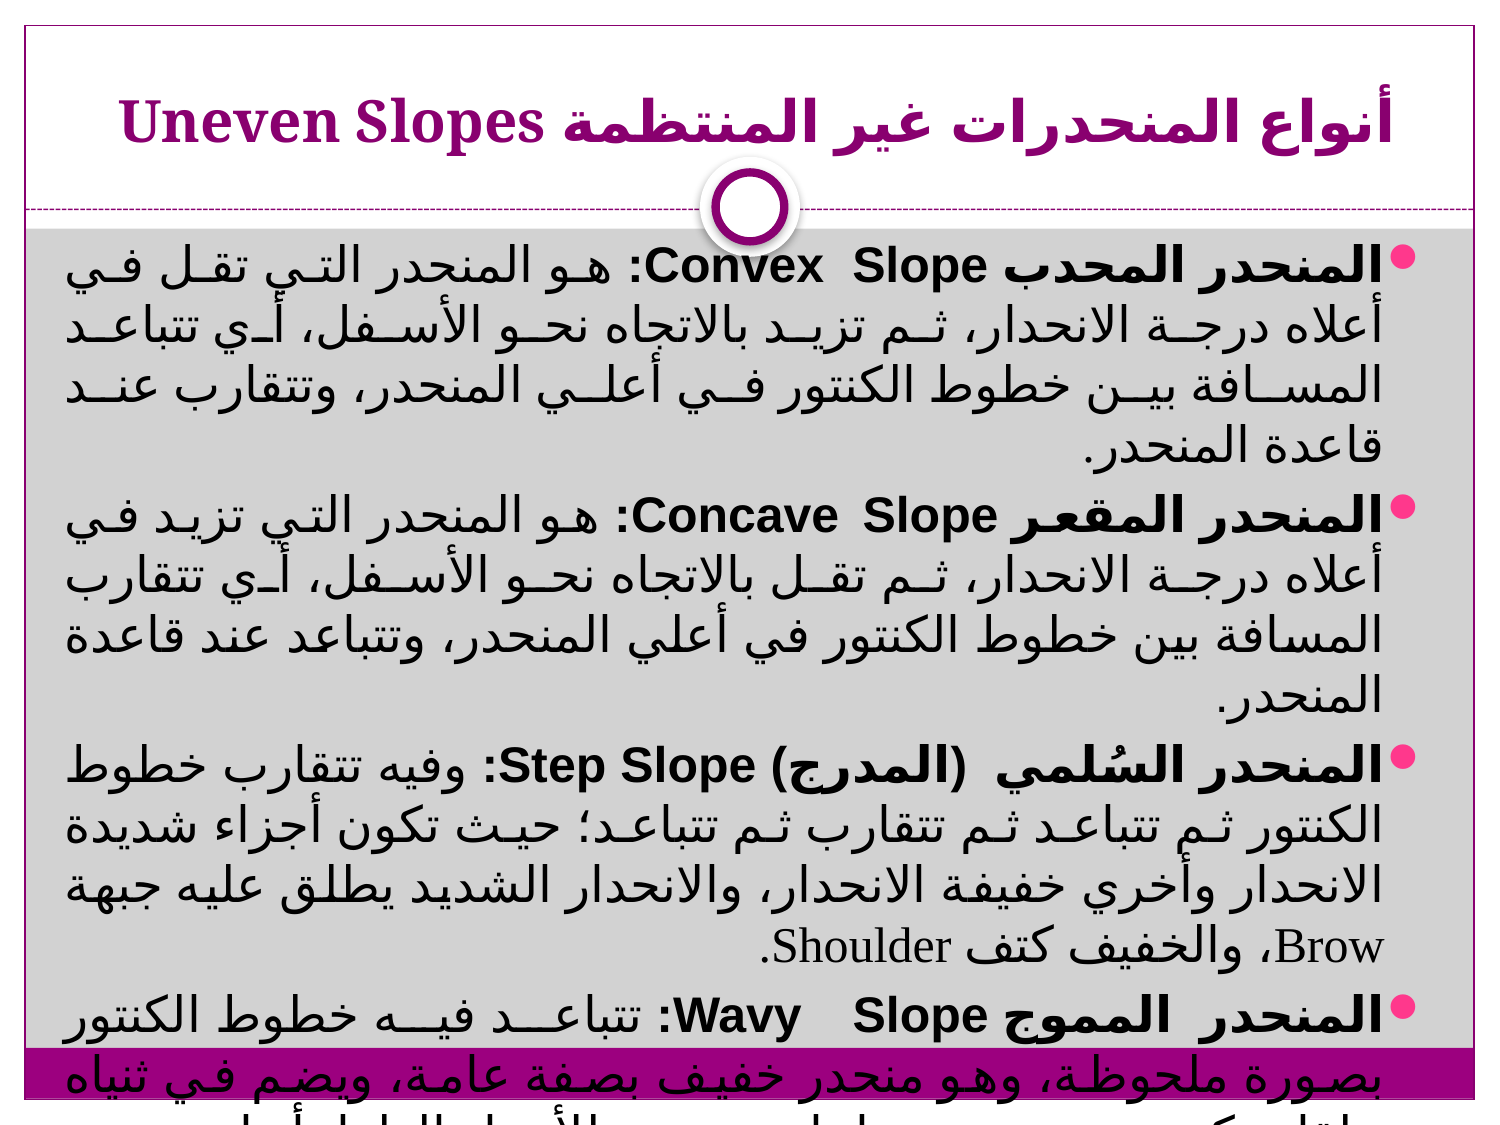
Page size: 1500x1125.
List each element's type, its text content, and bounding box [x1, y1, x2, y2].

title أنواع المنحدرات غير المنتظمة Uneven Slopes [49, 37, 1450, 162]
list المنحدر المحدب Convex Slope: هو المنحدر التي تقل في أعلاه درجة الانحدار، ثم تزيد بالاتجاه نحو الأسفل، أي تتباعد المسافة بين خطوط الكنتور في أعلي المنحدر، وتتقارب عند قاعدة المنحدر. المنحدر المقعر Concave Slope: هو المنحدر التي تزيد في أعلاه درجة الانحدار، ثم تقل بالاتجاه نحو الأسفل، أي تتقارب المسافة بين خطوط الكنتور في أعلي المنحدر، وتتباعد عند قاعدة المنحدر. المنحدر السُلمي (المدرج) Step Slope: وفيه تتقارب خطوط الكنتور ثم تتباعد ثم تتقارب ثم تتباعد؛ حيث تكون أجزاء شديدة الانحدار وأخري خفيفة الانحدار، والانحدار الشديد يطلق عليه جبهة Brow، والخفيف كتف Shoulder. المنحدر المموج Wavy Slope: تتباعد فيه خطوط الكنتور بصورة ملحوظة، وهو منحدر خفيف بصفة عامة، ويضم في ثنياه حلقات كنتورية تضم مساحات محددة للأجزاء العليا، أما مستوي سطح الأرض فتمثل انحدار خفيف يعكس صورة الشكل المموج. [49, 224, 1445, 1050]
